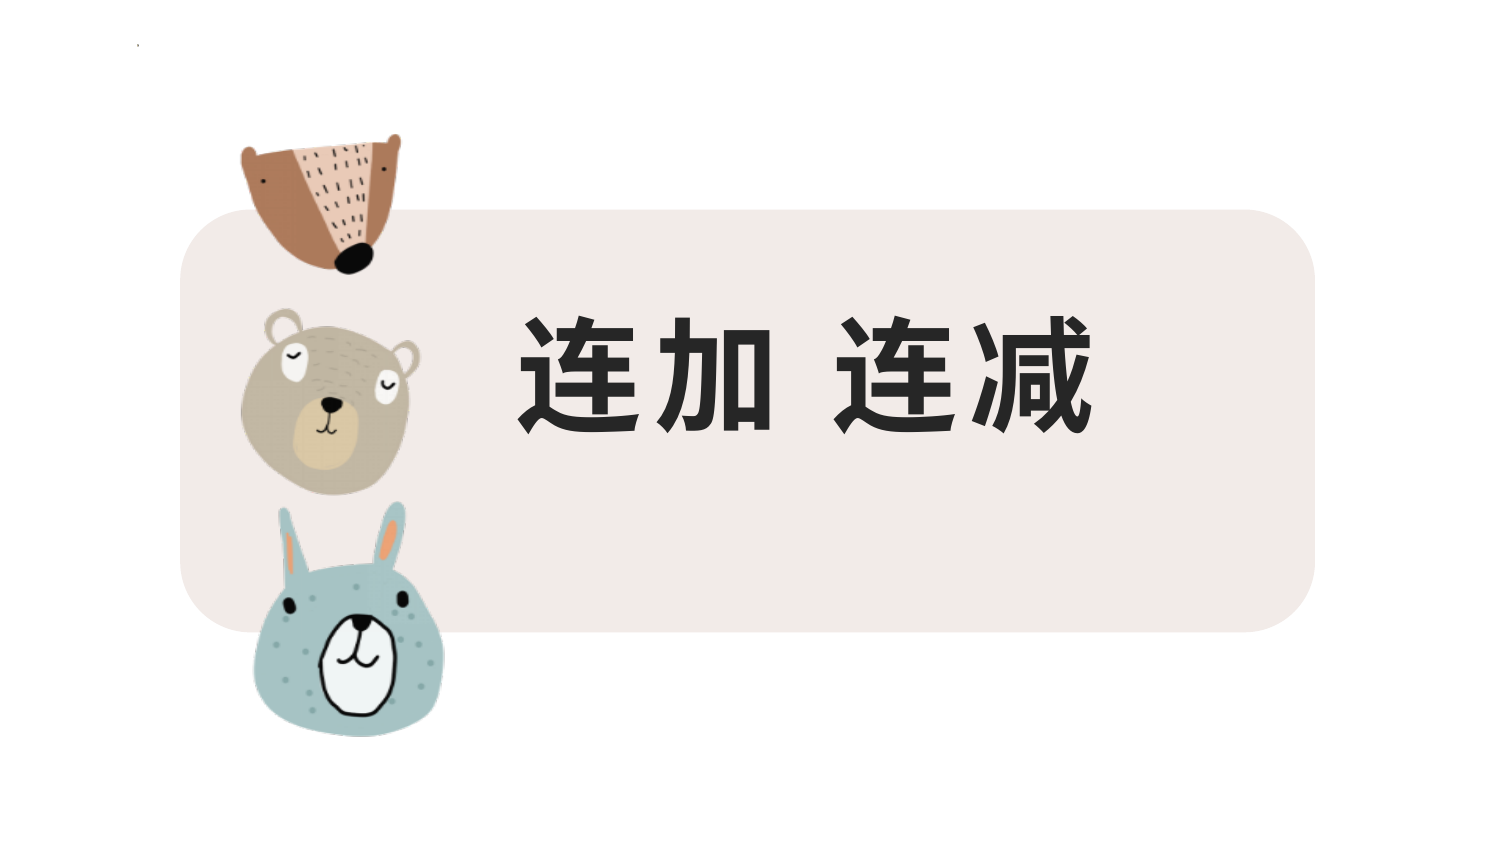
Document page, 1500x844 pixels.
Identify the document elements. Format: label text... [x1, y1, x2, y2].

title 连加 连减 [501, 351, 1278, 455]
picture [207, 126, 479, 759]
